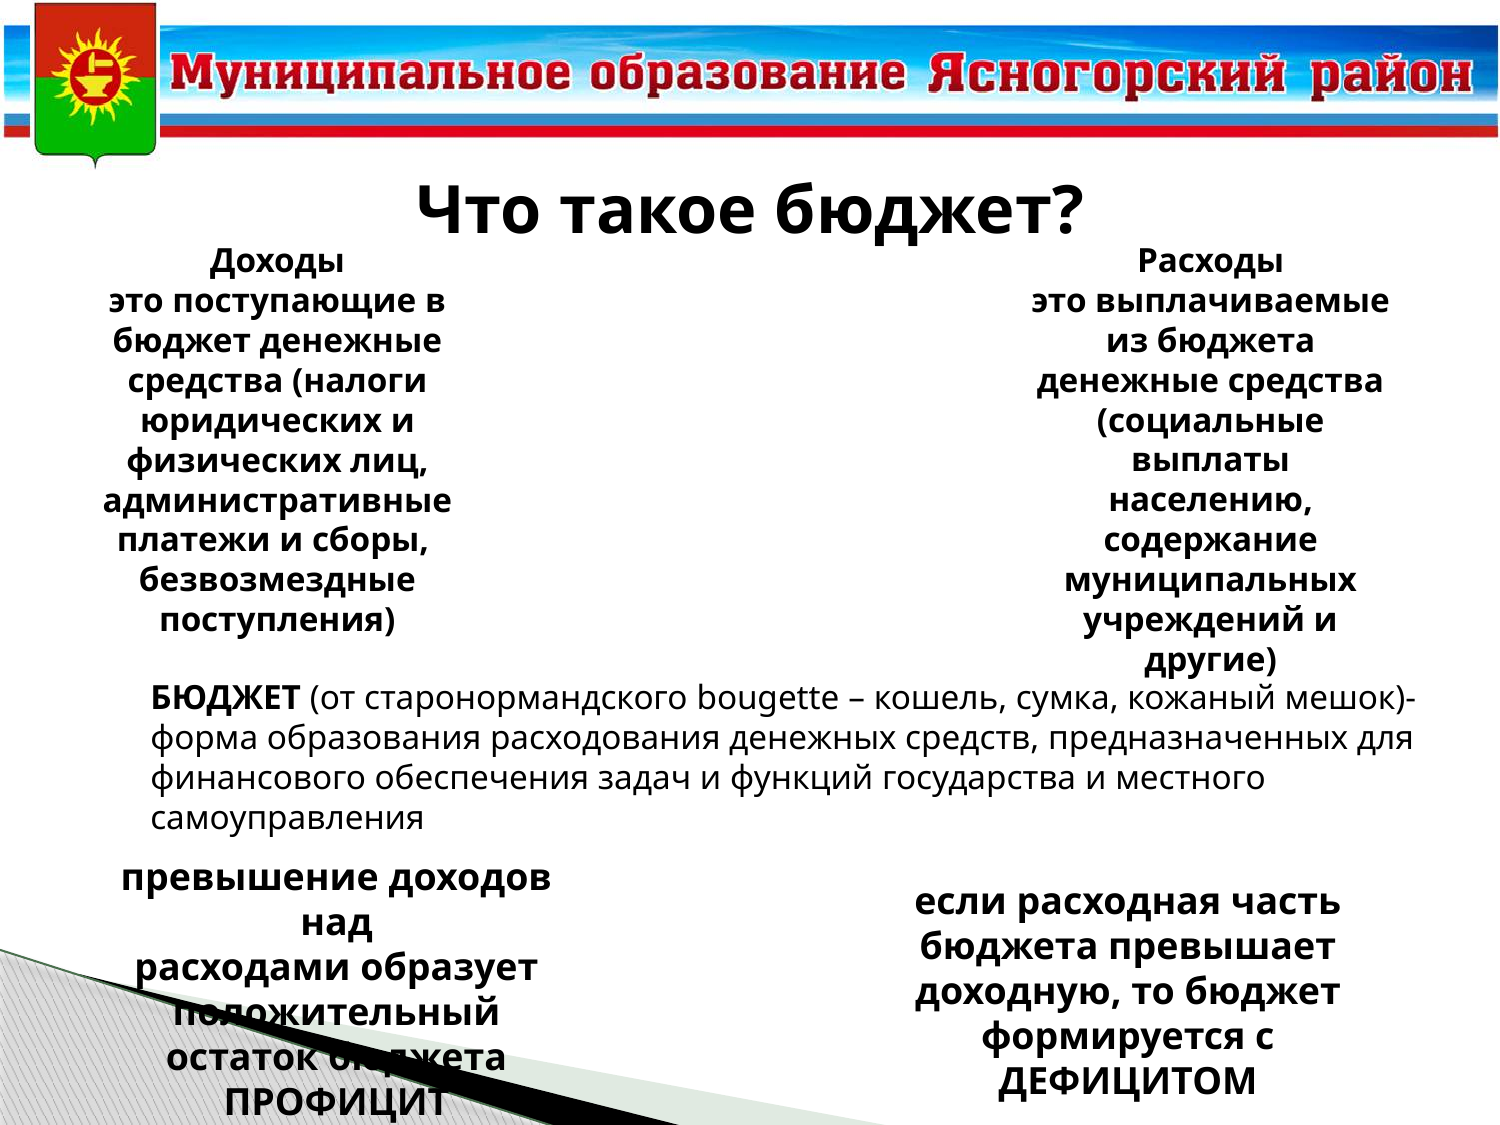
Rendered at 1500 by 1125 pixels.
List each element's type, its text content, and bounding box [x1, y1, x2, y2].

text_box если расходная часть бюджета превышает доходную, то бюджет формируется с ДЕФИЦИТОМ [891, 869, 1365, 1110]
text_box БЮДЖЕТ (от старонормандского bougette – кошель, сумка, кожаный мешок)- форма образования расходования денежных средств, предназначенных для финансового обеспечения задач и функций государства и местного самоуправления [135, 668, 1435, 844]
text_box Расходы это выплачиваемые из бюджета денежные средства (социальные выплаты населению, содержание муниципальных учреждений и другие) [1009, 231, 1412, 668]
text_box Доходы это поступающие в бюджет денежные средства (налоги юридических и физических лиц, административные платежи и сборы, безвозмездные поступления) [53, 231, 502, 646]
picture [0, 0, 1500, 173]
text_box Что такое бюджет? [374, 184, 1125, 335]
text_box превышение доходов над расходами образует положительный остаток бюджета ПРОФИЦИТ [100, 845, 573, 1125]
